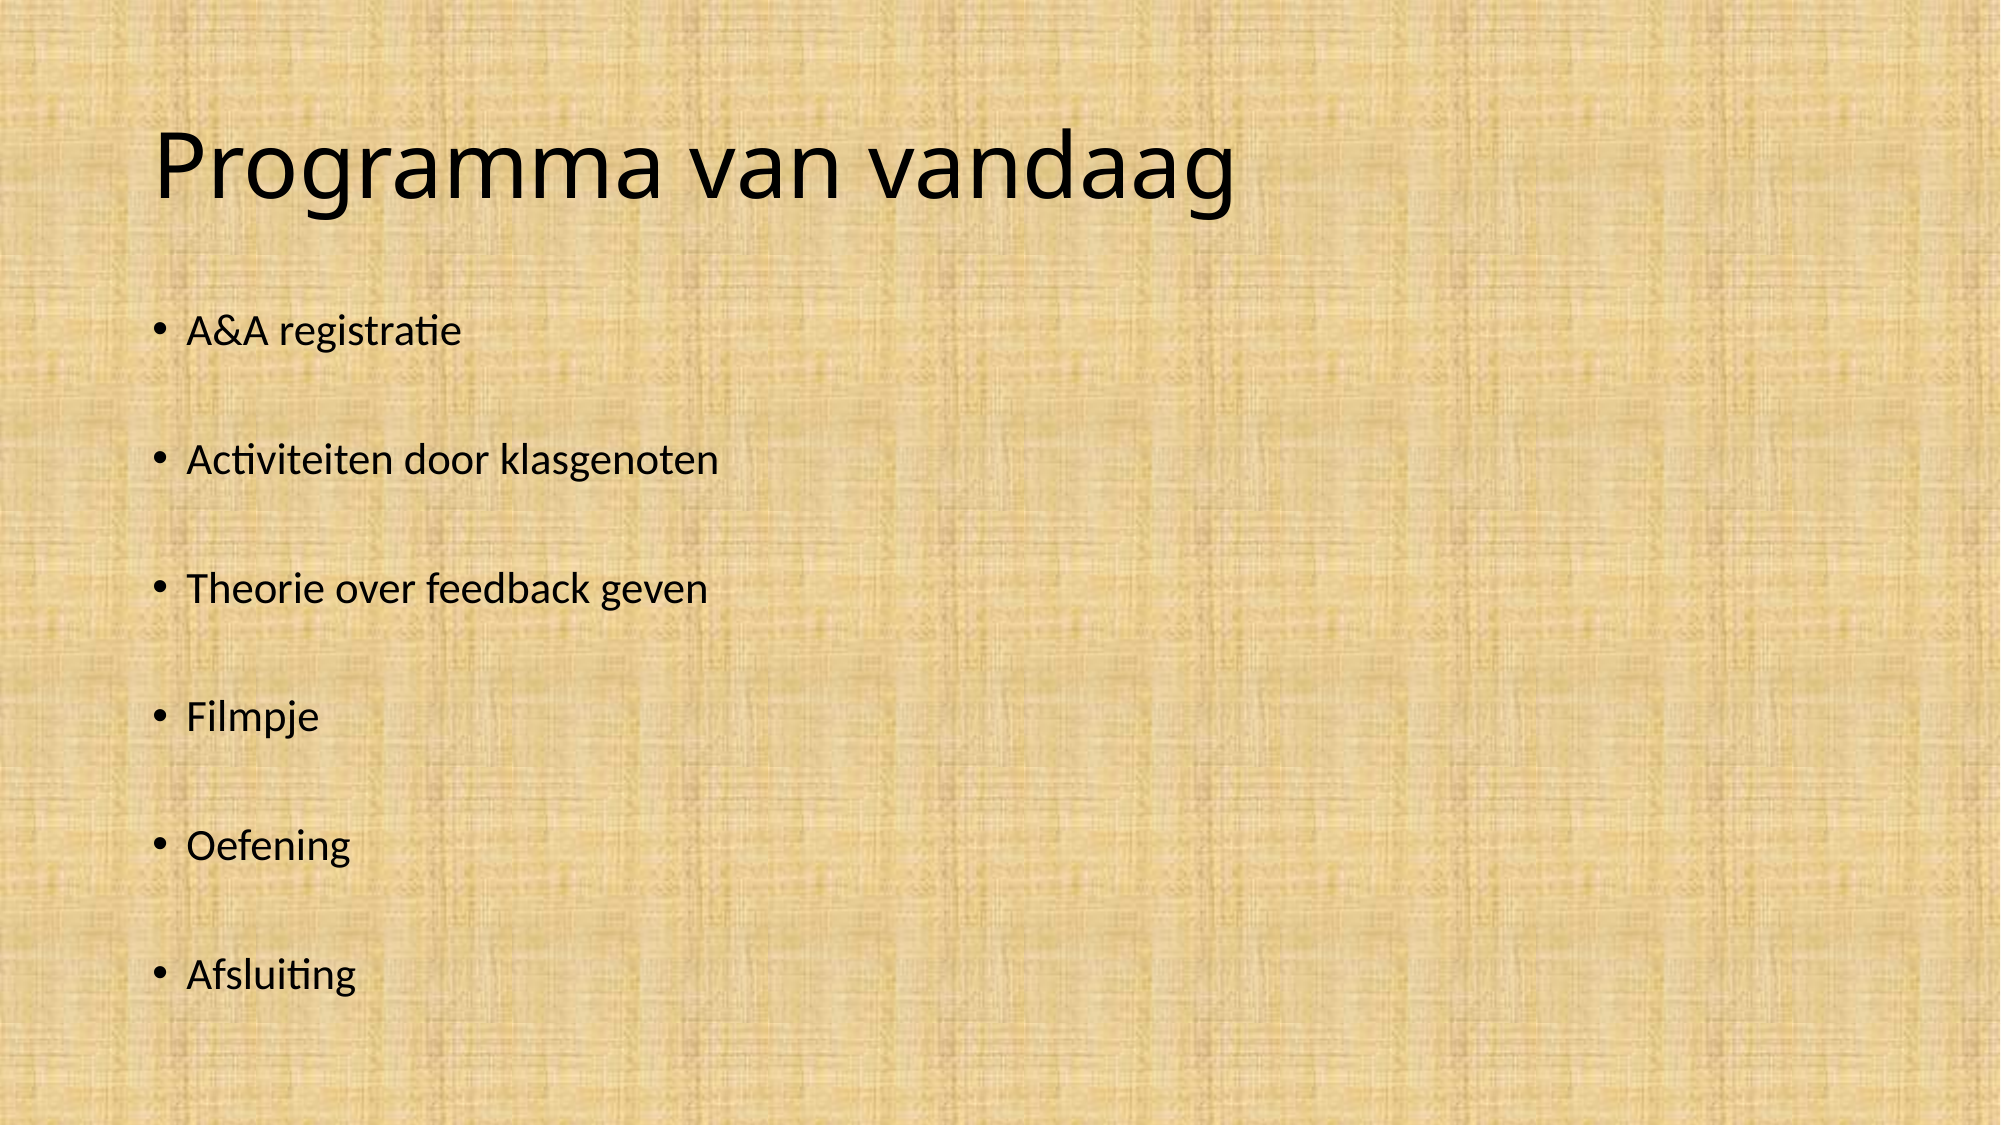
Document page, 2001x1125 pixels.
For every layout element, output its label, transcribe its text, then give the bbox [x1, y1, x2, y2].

picture [0, 0, 2001, 1125]
title Programma van vandaag [137, 59, 1863, 278]
list A&A registratie Activiteiten door klasgenoten Theorie over feedback geven Filmpje Oefening Afsluiting [137, 299, 1863, 1014]
